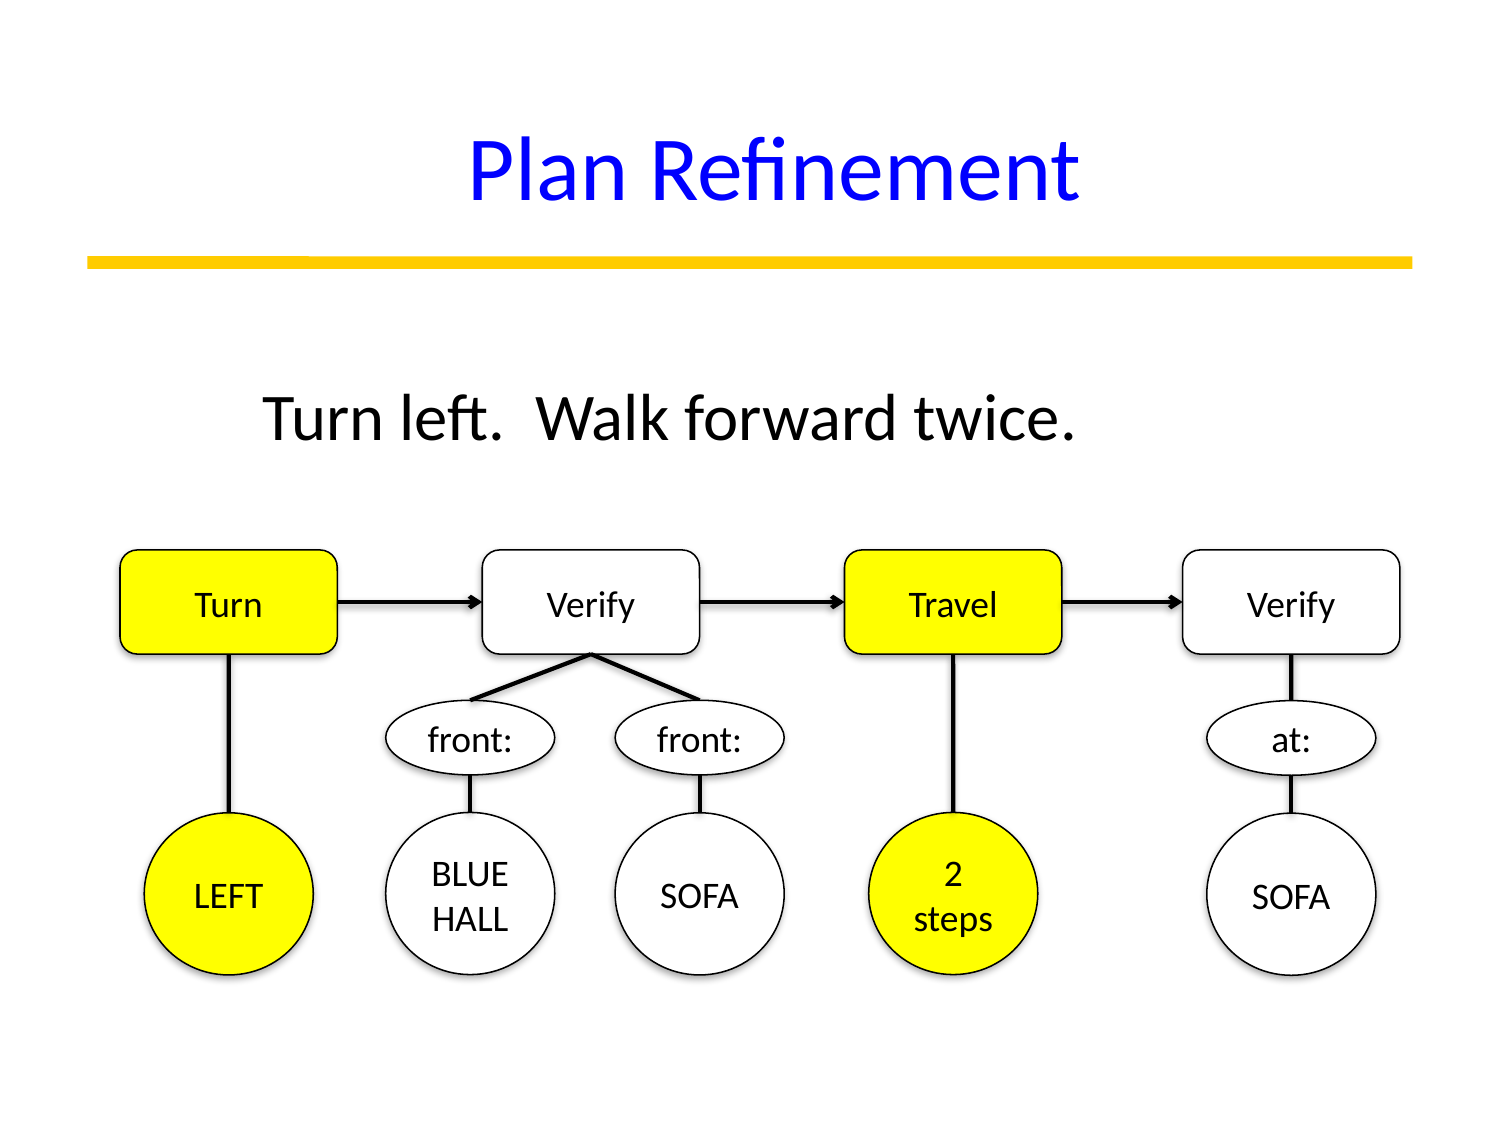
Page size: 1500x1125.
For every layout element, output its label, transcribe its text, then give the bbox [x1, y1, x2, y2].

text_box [119, 549, 1401, 976]
text_box Turn left. Walk forward twice. [248, 366, 1292, 462]
text_box Plan Refinement [99, 70, 1450, 258]
